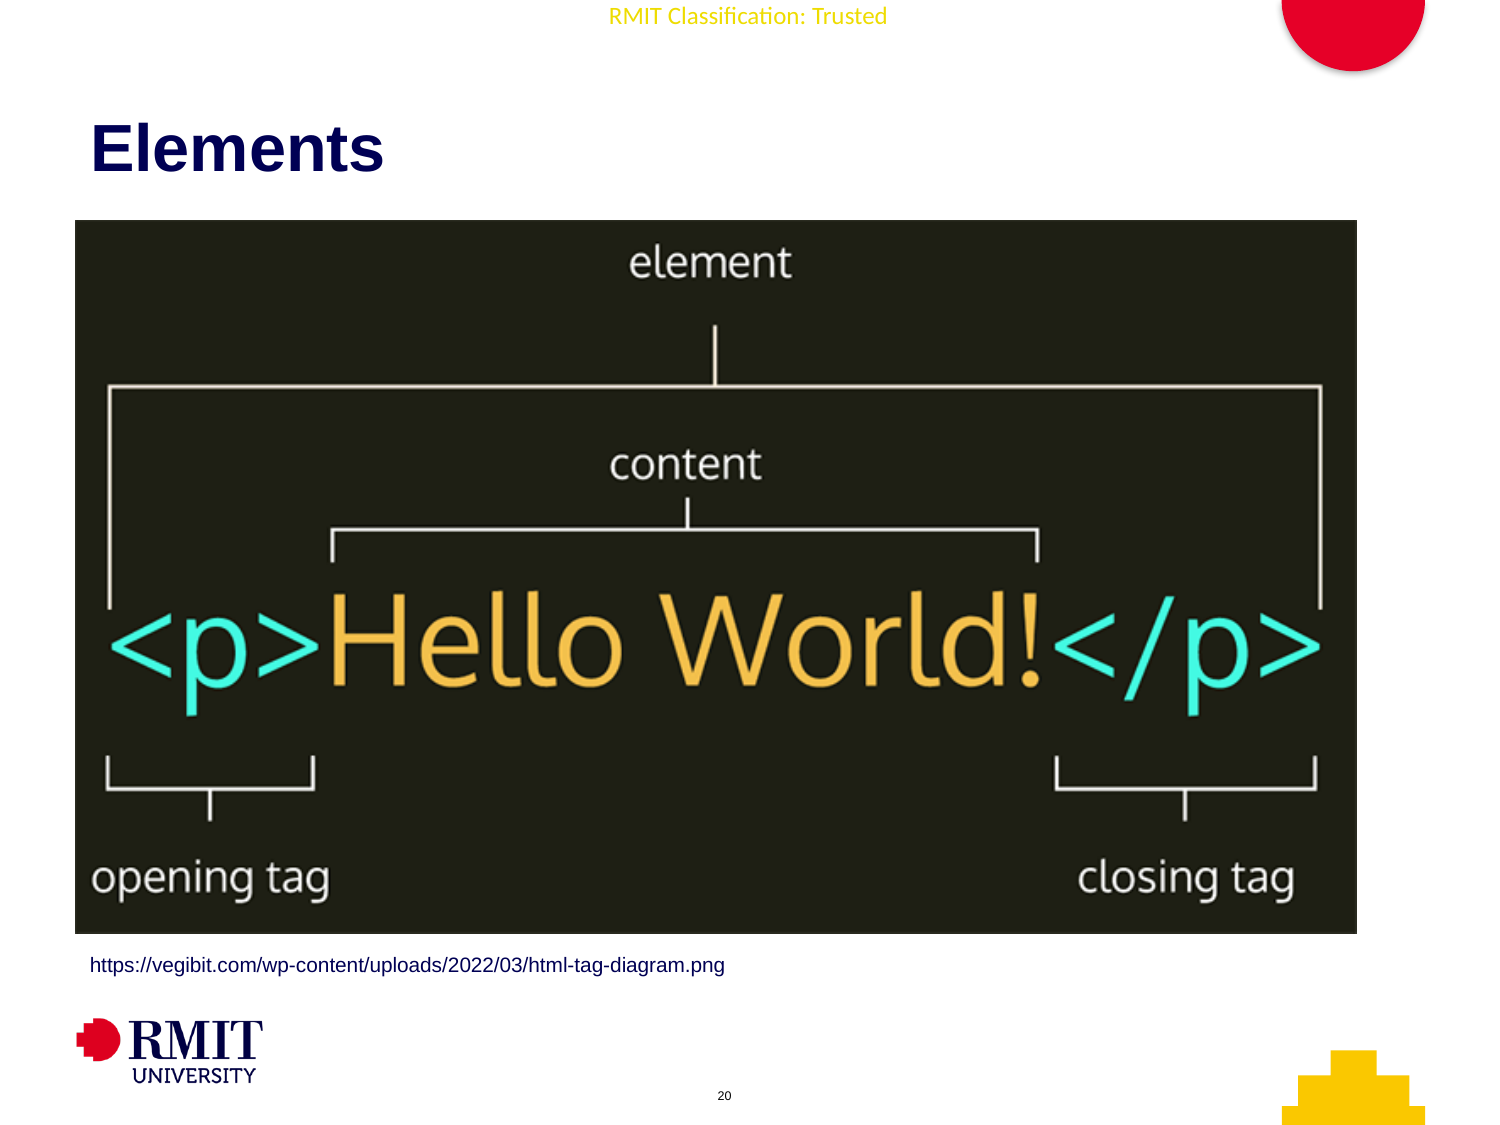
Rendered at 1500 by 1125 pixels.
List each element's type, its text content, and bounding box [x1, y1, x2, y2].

picture [57, 1001, 281, 1102]
text_box https://vegibit.com/wp-content/uploads/2022/03/html-tag-diagram.png [74, 943, 825, 984]
title Elements [75, 23, 1237, 218]
picture [74, 220, 1358, 934]
